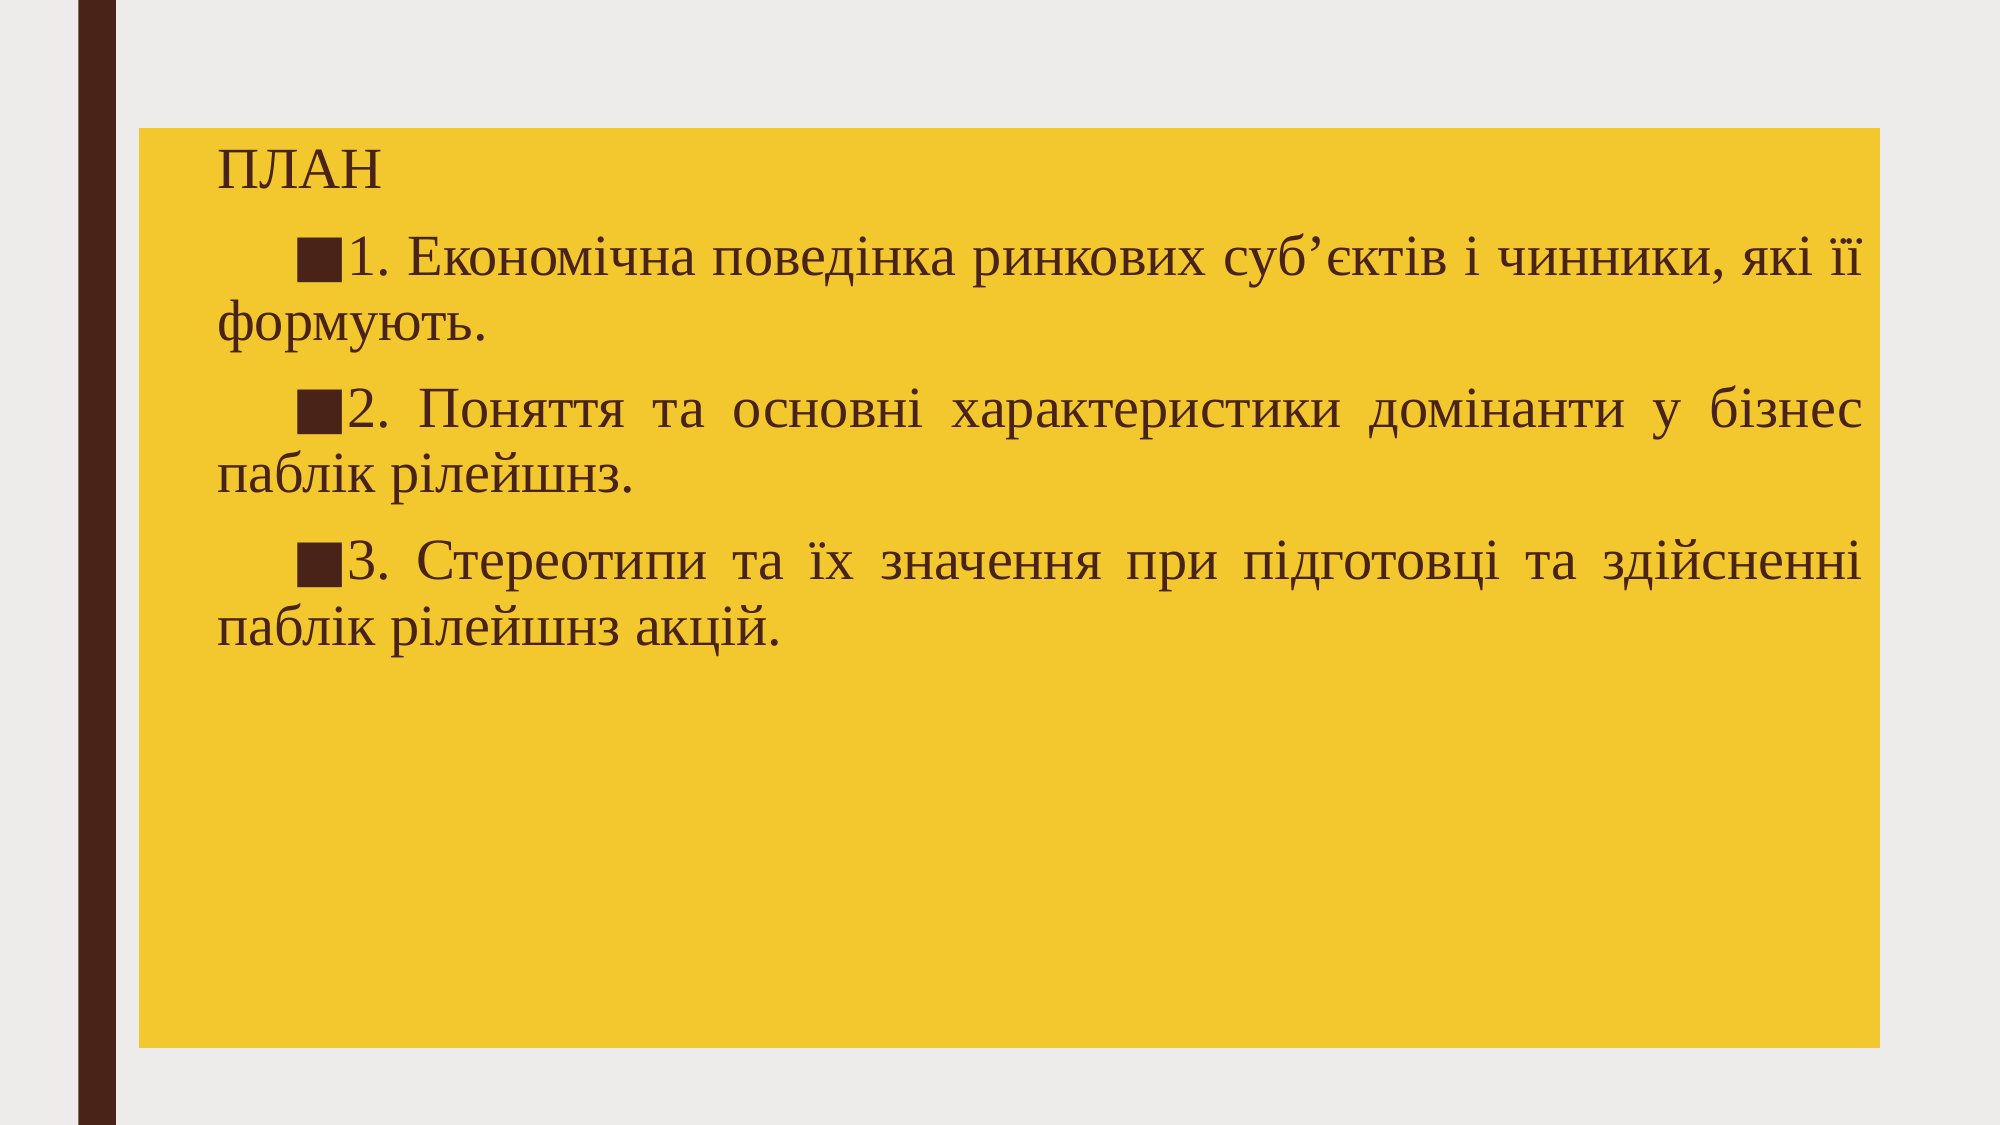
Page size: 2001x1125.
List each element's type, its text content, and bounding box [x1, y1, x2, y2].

list ПЛАН 1. Економічна поведінка ринкових суб’єктів і чинники, які її формують. 2. Поняття та основні характеристики домінанти у бізнес паблік рілейшнз. 3. Стереотипи та їх значення при підготовці та здійсненні паблік рілейшнз акцій. [139, 128, 1880, 1048]
